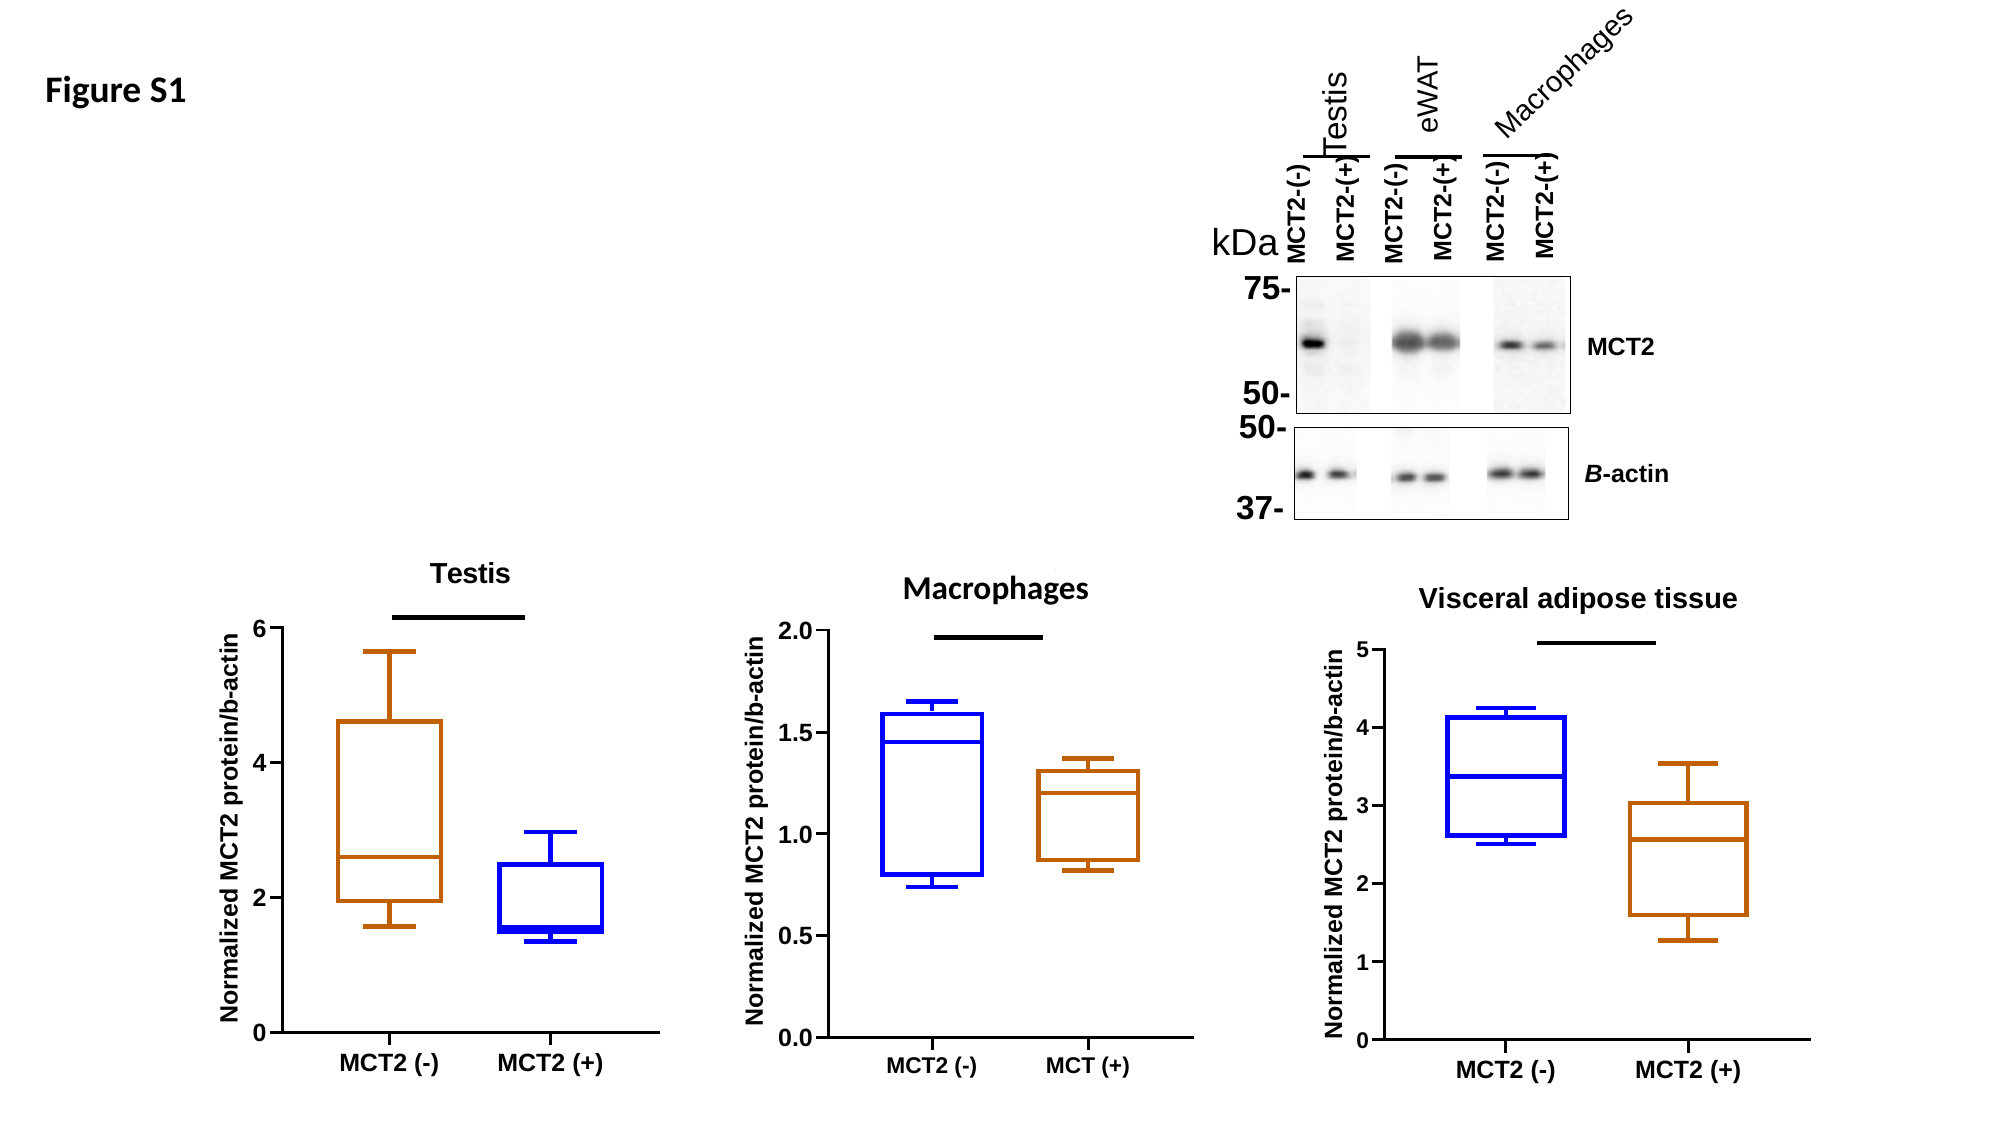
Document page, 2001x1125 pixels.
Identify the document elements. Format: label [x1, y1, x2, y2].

text_box [30, 39, 1886, 1103]
